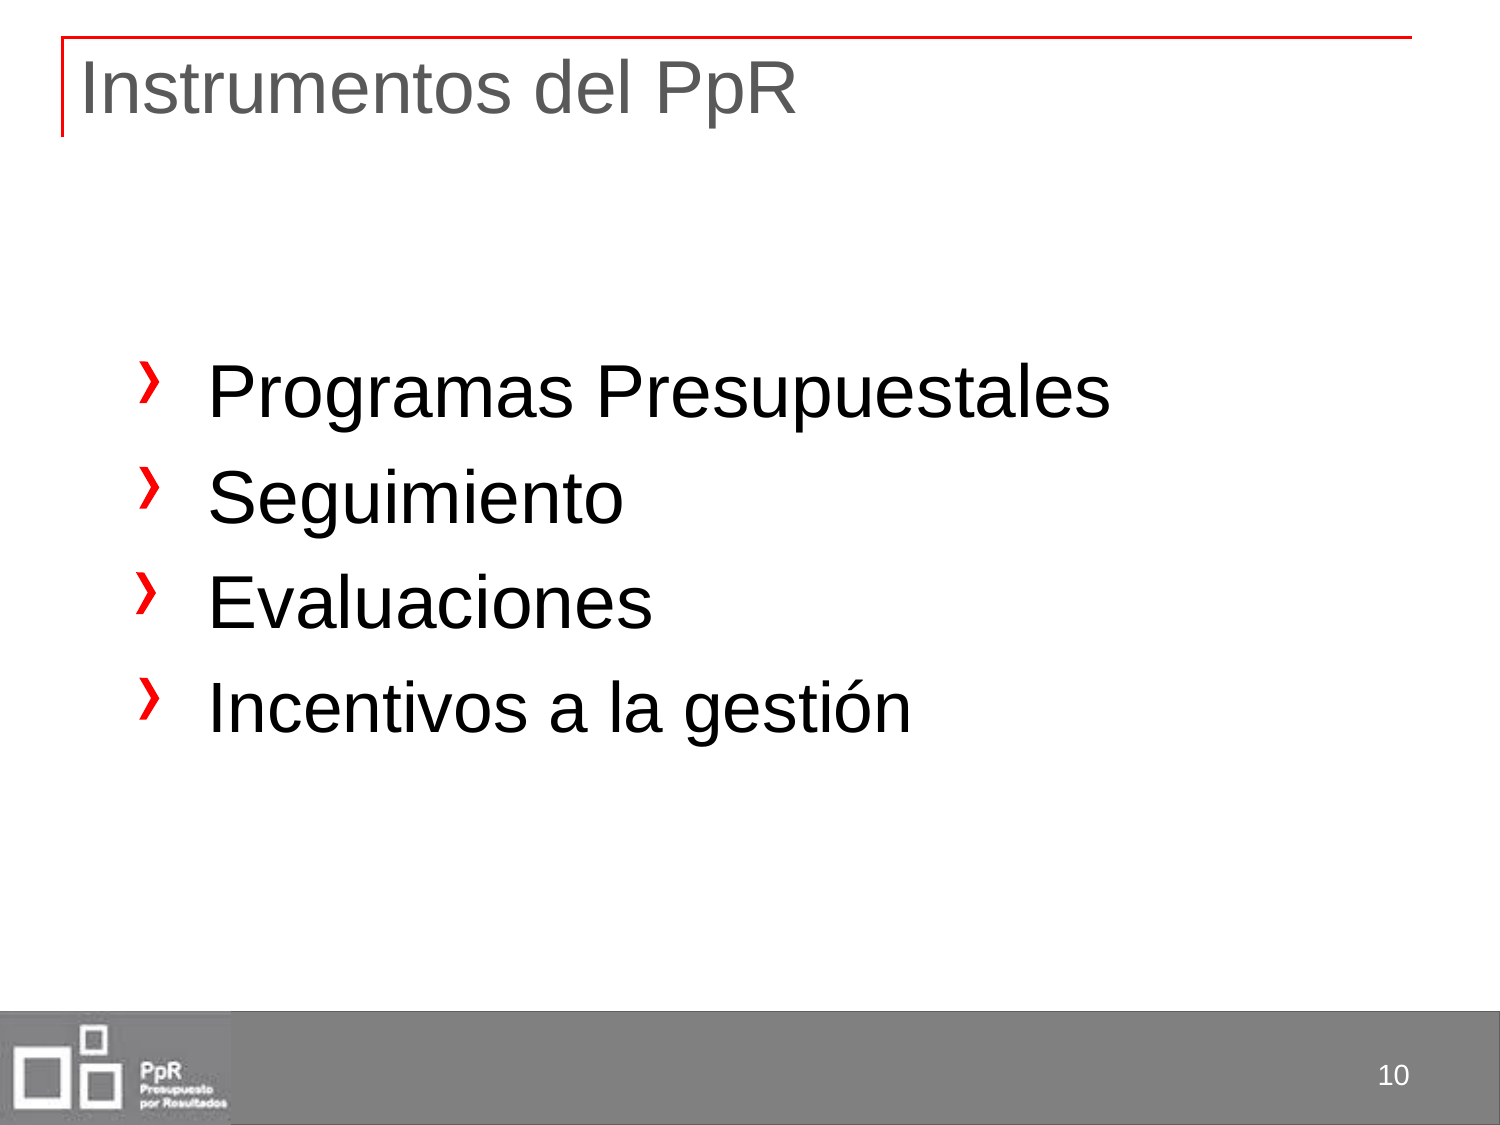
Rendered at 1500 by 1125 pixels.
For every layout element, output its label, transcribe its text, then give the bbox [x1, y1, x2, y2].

text_box Seguimiento [193, 419, 980, 549]
slide_number 10 [1074, 1023, 1426, 1100]
text_box Instrumentos del PpR [64, 42, 1353, 125]
text_box Incentivos a la gestión [193, 630, 933, 760]
text_box Evaluaciones [192, 525, 830, 655]
text_box [137, 464, 162, 511]
text_box [134, 570, 158, 617]
text_box [137, 675, 162, 722]
picture [0, 1011, 231, 1125]
text_box Programas Presupuestales [193, 314, 1181, 405]
text_box [181, 405, 1471, 547]
text_box [137, 359, 162, 406]
